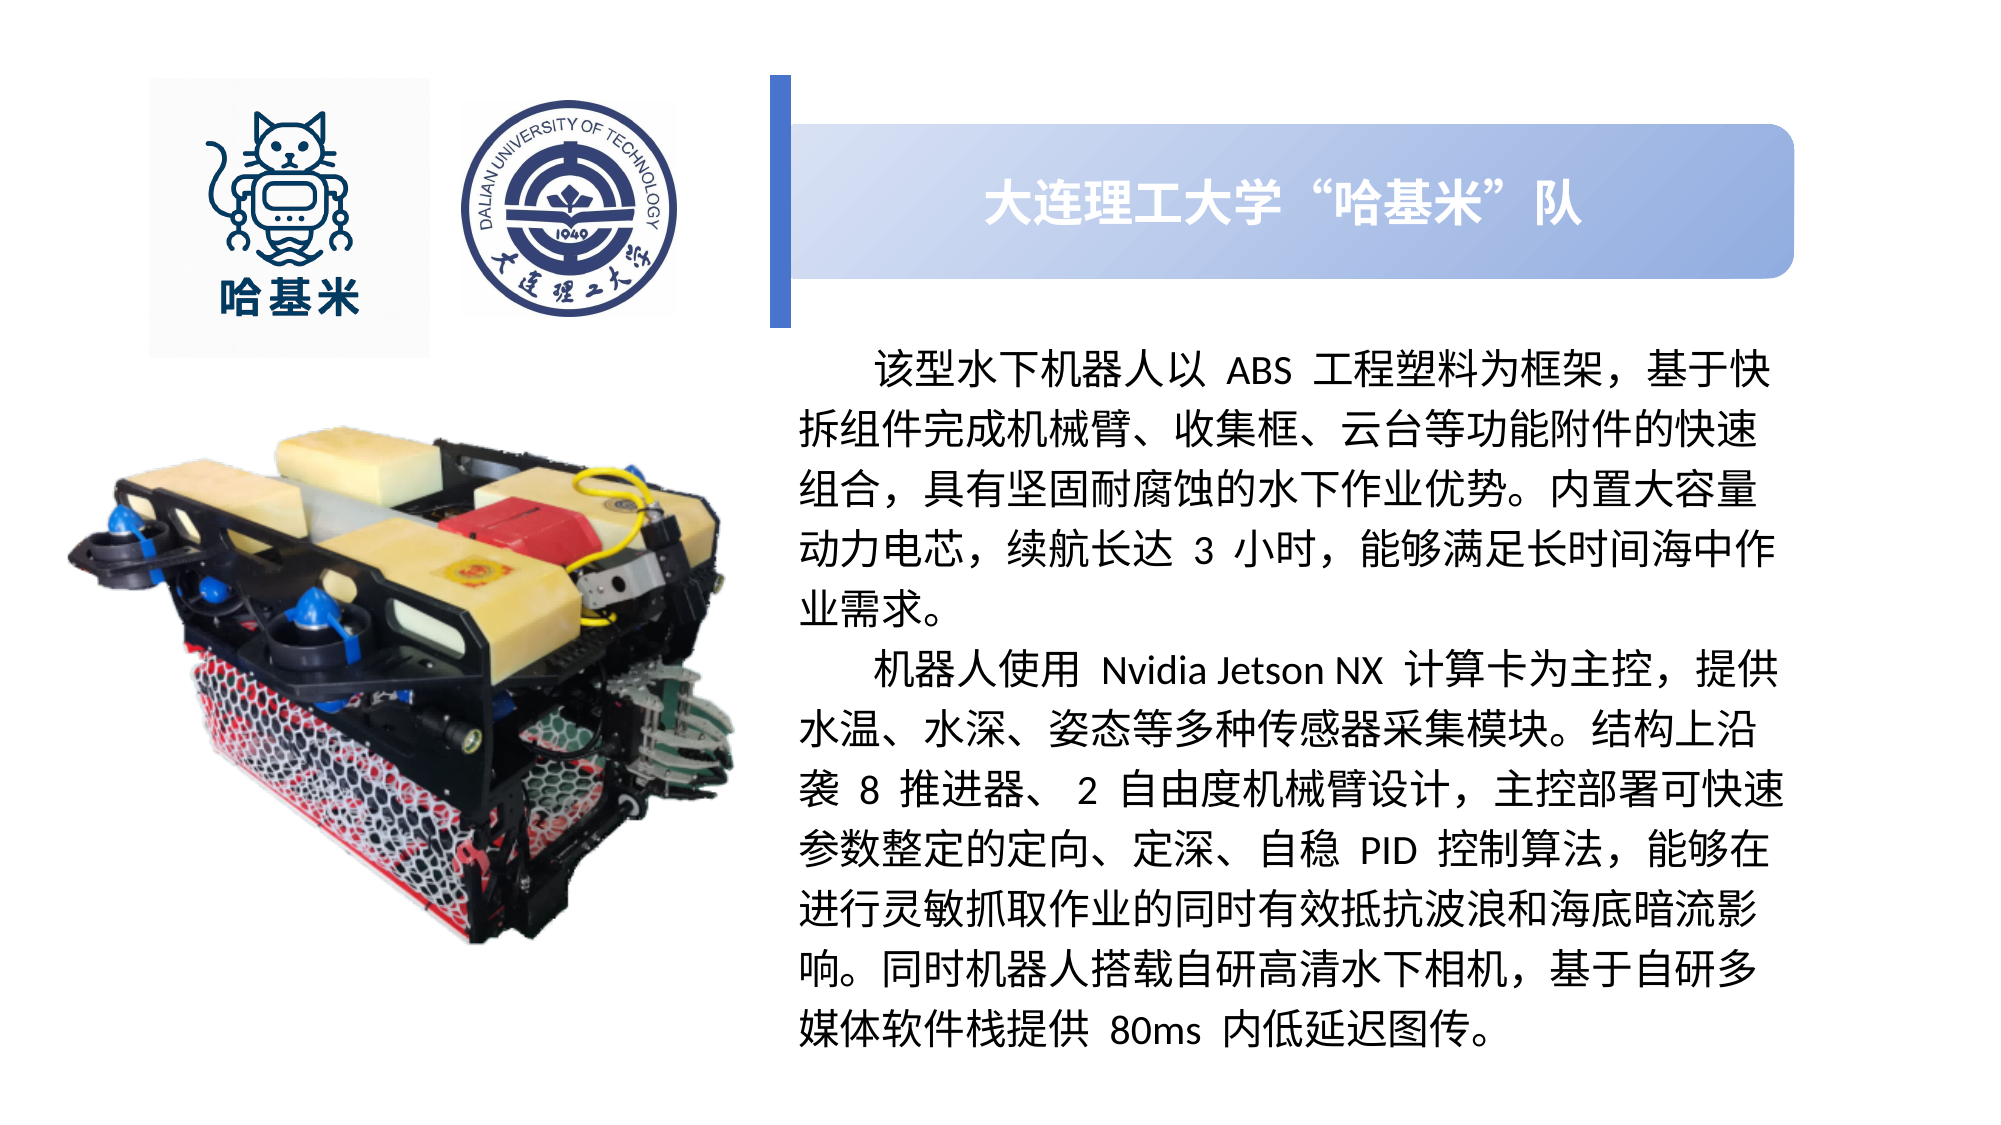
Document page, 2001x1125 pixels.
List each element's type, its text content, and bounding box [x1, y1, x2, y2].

picture [0, 77, 968, 1051]
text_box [772, 74, 1795, 329]
text_box 该型水下机器人以 ABS 工程塑料为框架，基于快拆组件完成机械臂、收集框、云台等功能附件的快速组合，具有坚固耐腐蚀的水下作业优势。内置大容量动力电芯，续航长达 3 小时，能够满足长时间海中作业需求。 机器人使用 Nvidia Jetson NX 计算卡为主控，提供水温、水深、姿态等多种传感器采集模块。结构上沿袭 8 推进器、2 自由度机械臂设计，主控部署可快速参数整定的定向、定深、自稳 PID 控制算法，能够在进行灵敏抓取作业的同时有效抵抗波浪和海底暗流影响。同时机器人搭载自研高清水下相机，基于自研多媒体软件栈提供 80ms 内低延迟图传。 [783, 325, 1805, 1060]
